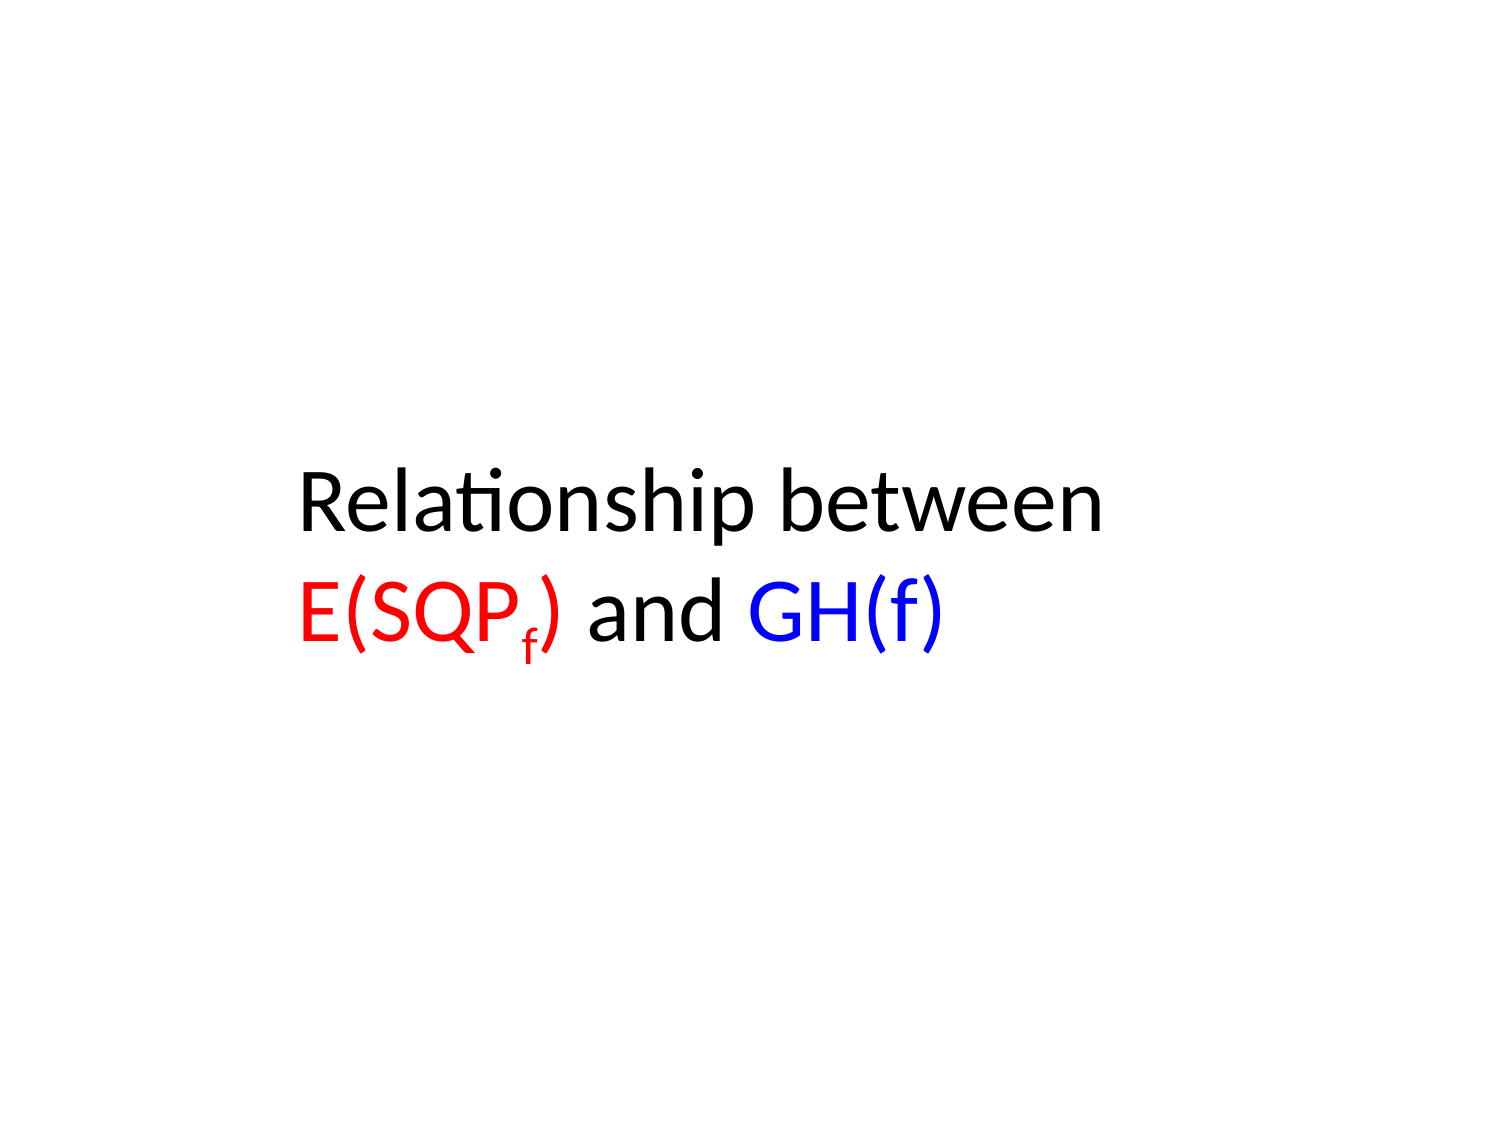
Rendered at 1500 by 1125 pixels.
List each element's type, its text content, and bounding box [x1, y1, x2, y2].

text_box Relationship between E(SQPf) and GH(f) [282, 432, 1122, 683]
